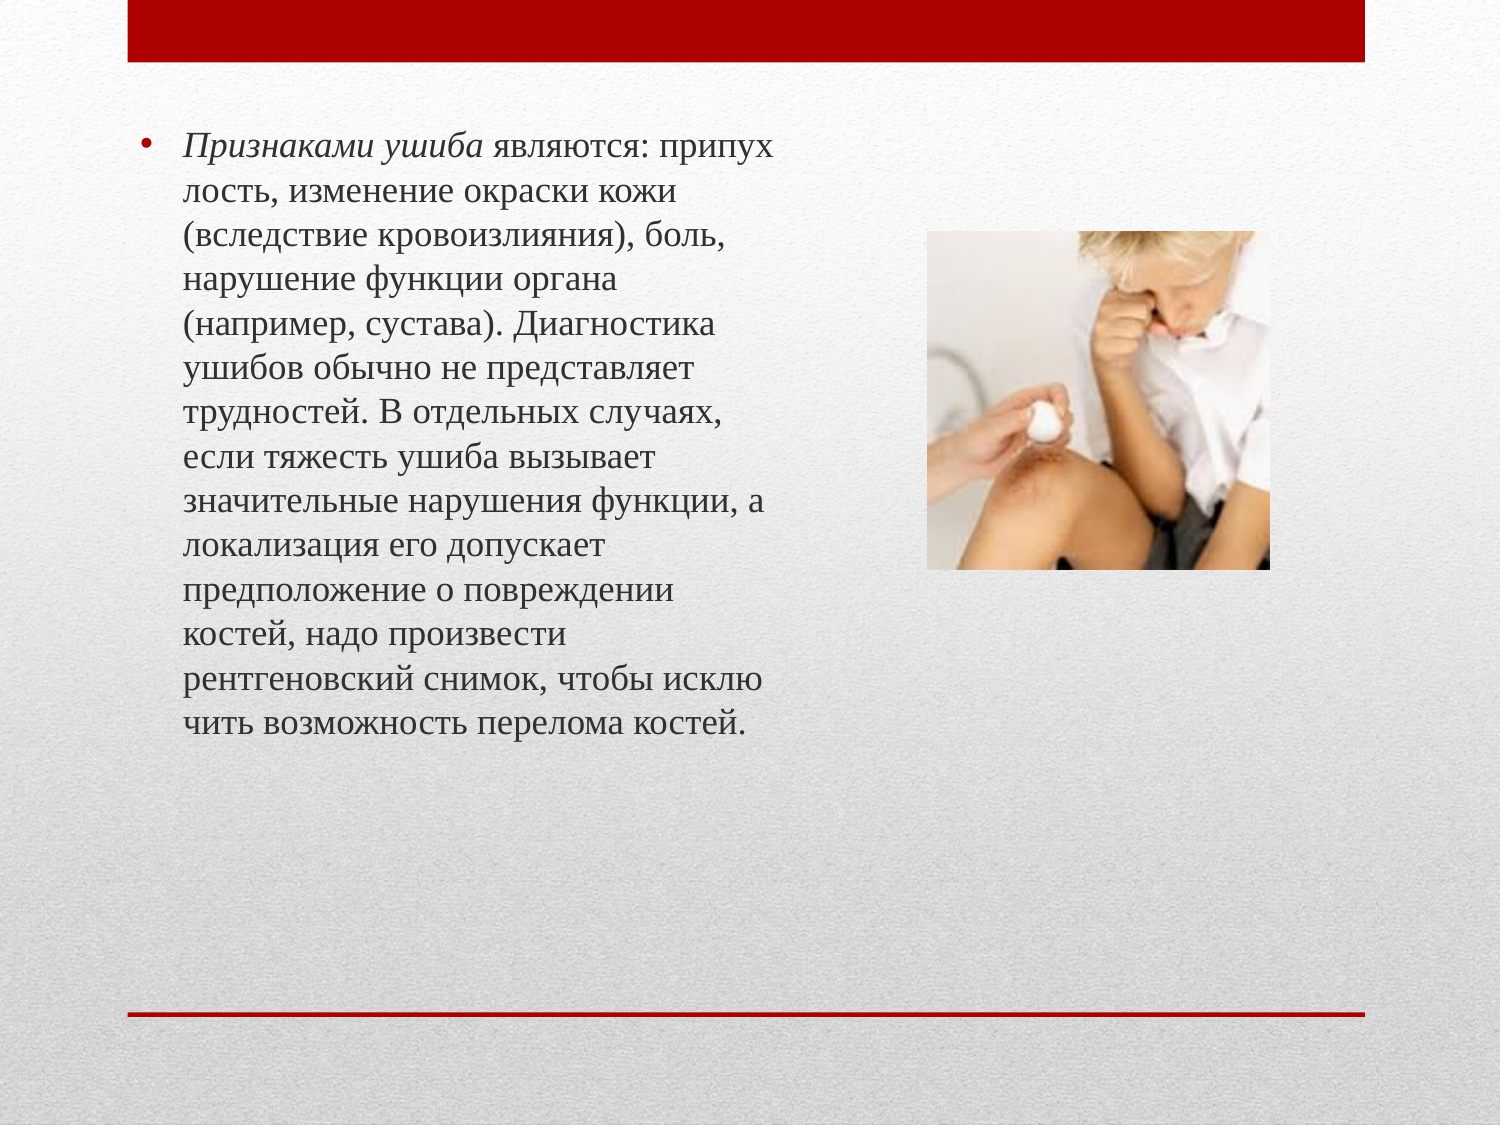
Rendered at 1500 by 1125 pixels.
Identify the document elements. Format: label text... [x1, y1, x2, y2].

list Признаками ушиба являются: припух­лость, изменение окраски кожи (вслед­ствие кровоизлияния), боль, нарушение функции органа (например, сустава). Диагностика ушибов обычно не пред­ставляет трудностей. В отдельных слу­чаях, если тяжесть ушиба вызывает значительные нарушения функции, а ло­кализация его допускает предположение о повреждении костей, надо произвес­ти рентгеновский снимок, чтобы исклю­чить возможность перелома костей. [125, 112, 798, 750]
picture [926, 230, 1271, 570]
